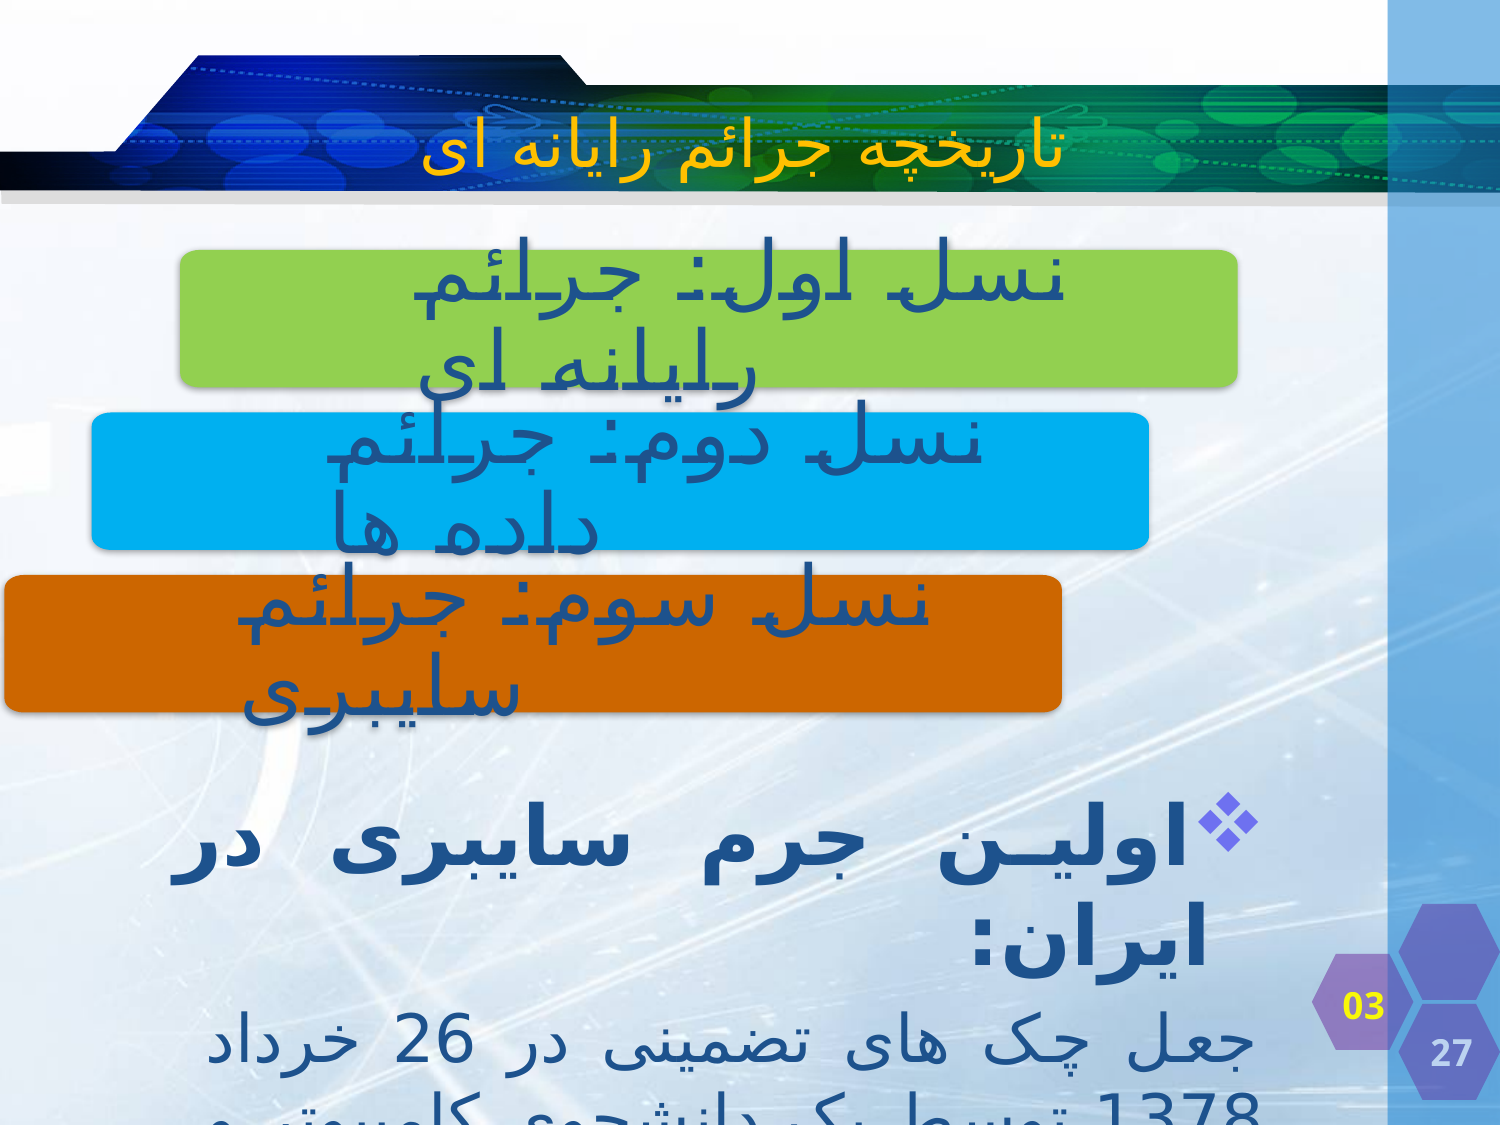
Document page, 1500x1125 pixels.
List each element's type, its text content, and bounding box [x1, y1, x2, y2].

text_box 27 [1412, 1021, 1488, 1082]
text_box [4, 249, 1238, 713]
picture [0, 0, 1500, 1125]
list اولین جرم سایبری در ایران: جعل چک های تضمینی در 26 خرداد 1378 توسط یک دانشجوی کامپیوتر و یک کارگر چاپخانه در کرمان [125, 774, 1283, 1095]
text_box 03 [1324, 974, 1400, 1035]
title تاریخچه جرائم رایانه ای [99, 95, 1388, 188]
